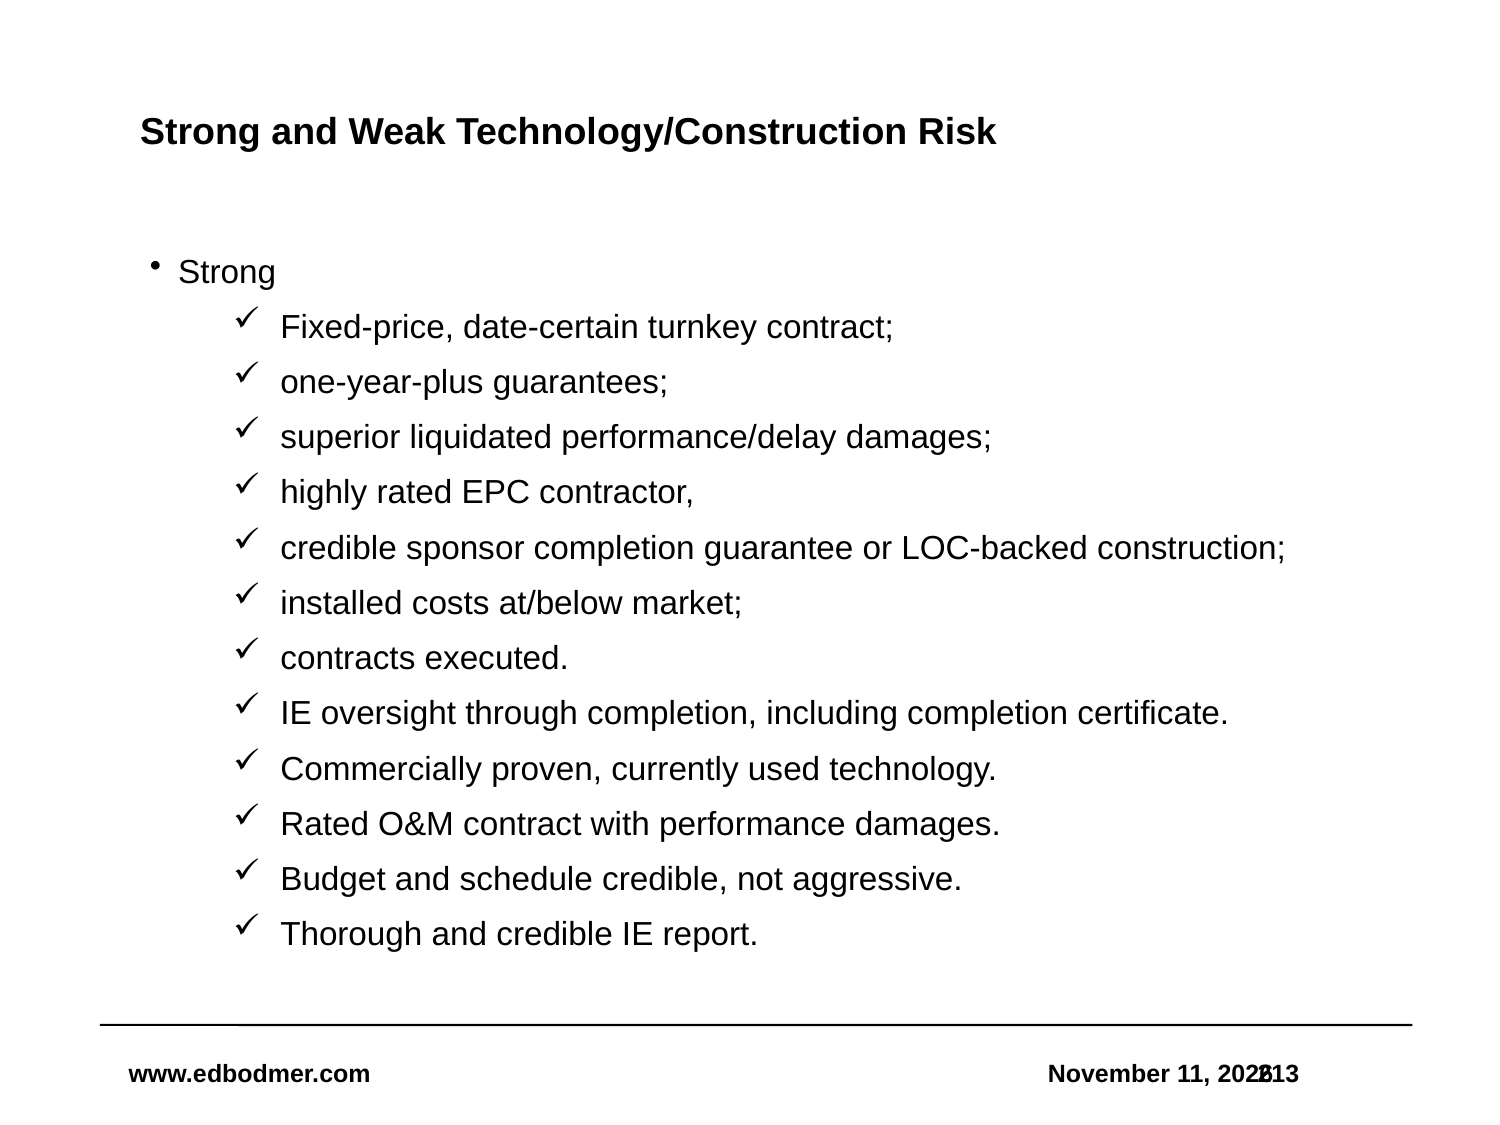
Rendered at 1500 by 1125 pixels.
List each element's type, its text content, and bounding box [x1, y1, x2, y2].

list Strong Fixed-price, date-certain turnkey contract; one-year-plus guarantees; superior liquidated performance/delay damages; highly rated EPC contractor, credible sponsor completion guarantee or LOC-backed construction; installed costs at/below market; contracts executed. IE oversight through completion, including completion certificate. Commercially proven, currently used technology. Rated O&M contract with performance damages. Budget and schedule credible, not aggressive. Thorough and credible IE report. [124, 249, 1376, 1001]
title Strong and Weak Technology/Construction Risk [124, 99, 1288, 226]
